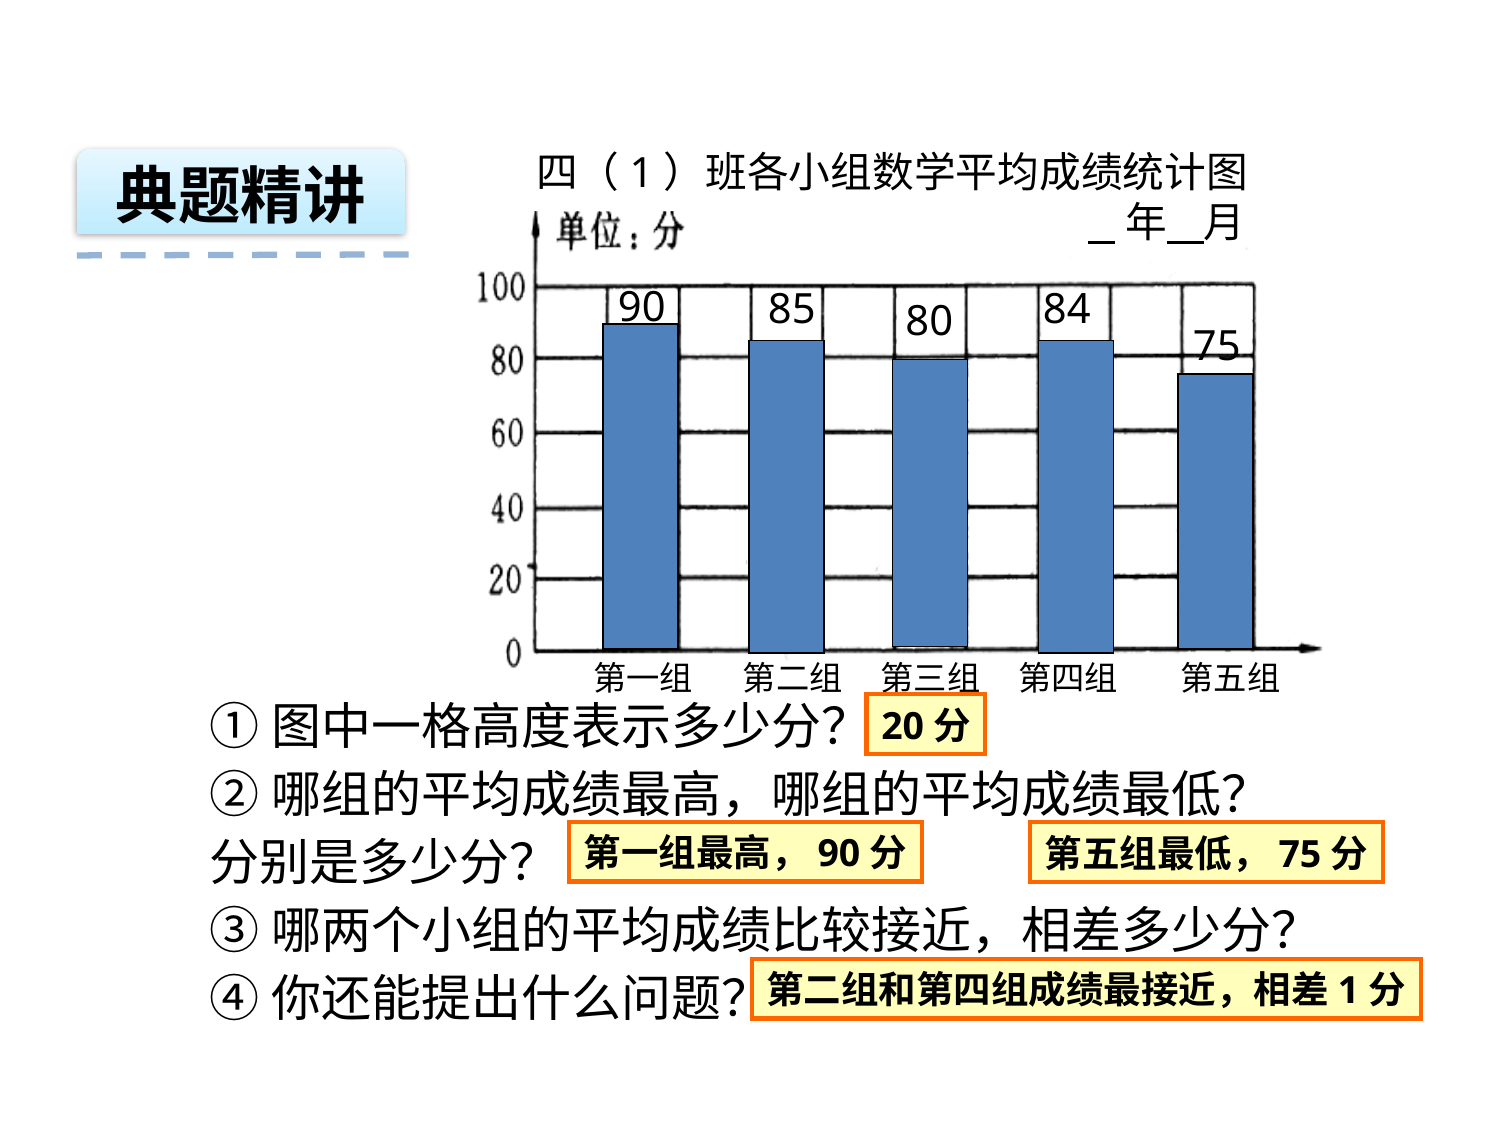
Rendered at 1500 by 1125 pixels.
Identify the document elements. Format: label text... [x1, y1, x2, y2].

text_box 第五组 [1165, 681, 1296, 698]
text_box 第一组最高，90分 [568, 821, 922, 882]
text_box ①图中一格高度表示多少分？ ②哪组的平均成绩最高，哪组的平均成绩最低？ 分别是多少分？ ③哪两个小组的平均成绩比较接近，相差多少分？ ④你还能提出什么问题？ [132, 698, 1400, 1034]
text_box 第五组最低，75分 [1029, 822, 1383, 883]
text_box 第二组 [728, 681, 859, 698]
text_box 典题精讲 [76, 148, 406, 235]
picture [452, 211, 1341, 673]
text_box 20分 [866, 694, 986, 754]
text_box 四（1）班各小组数学平均成绩统计图 年 月 [521, 138, 1270, 209]
text_box 第一组 [578, 681, 708, 698]
text_box 第四组 [1003, 681, 1133, 698]
text_box 第三组 [865, 681, 996, 698]
text_box 第二组和第四组成绩最接近，相差1分 [751, 958, 1421, 1019]
